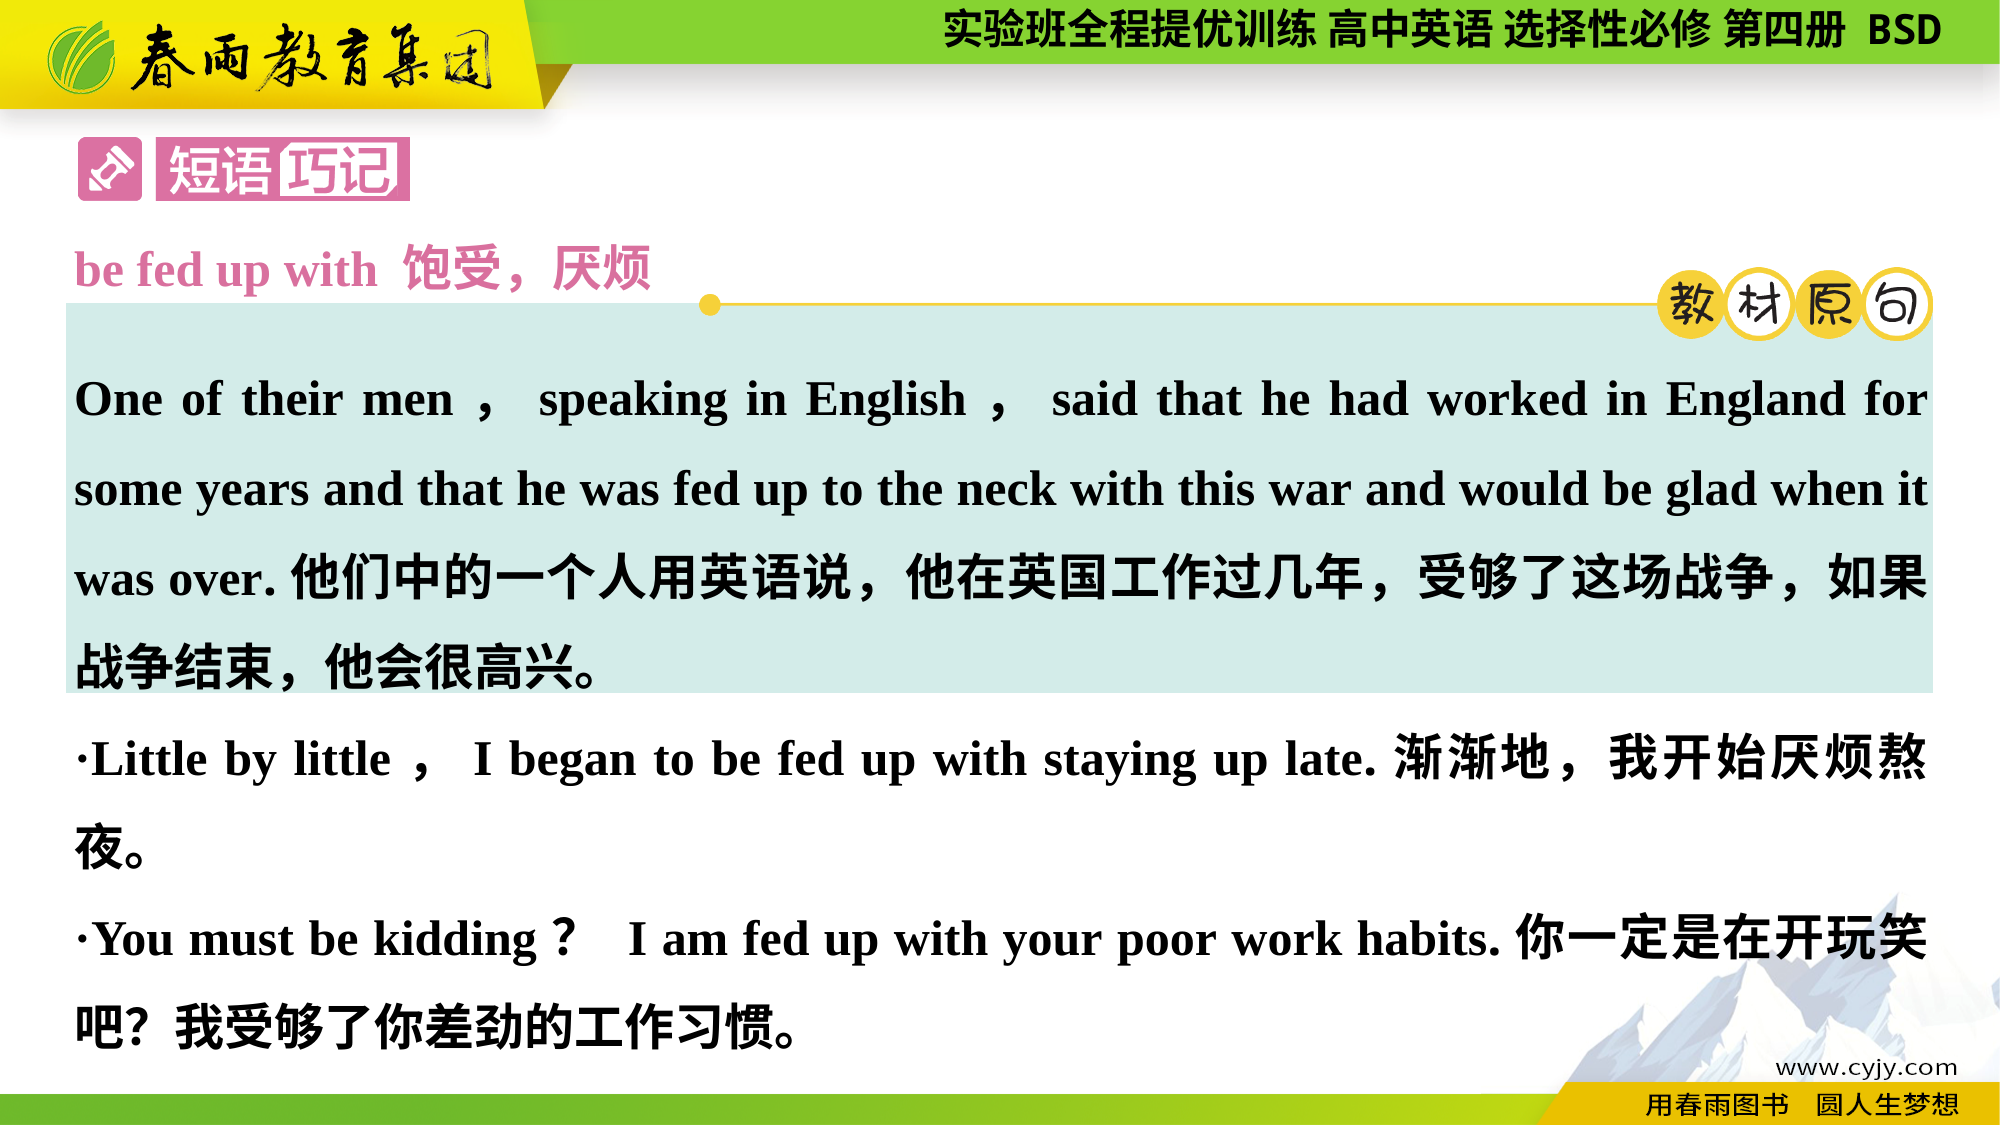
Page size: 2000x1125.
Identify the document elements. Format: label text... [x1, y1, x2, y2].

picture [0, 0, 2000, 1125]
list be fed up with 饱受，厌烦 One of their men，speaking in English，said that he had worked in England for some years and that he was fed up to the neck with this war and would be glad when it was over.他们中的一个人用英语说，他在英国工作过几年，受够了这场战争，如果战争结束，他会很高兴。 ·Little by little，I began to be fed up with staying up late.渐渐地，我开始厌烦熬夜。 ·You must be kidding？ I am fed up with your poor work habits.你一定是在开玩笑吧？我受够了你差劲的工作习惯。 [59, 198, 1944, 981]
